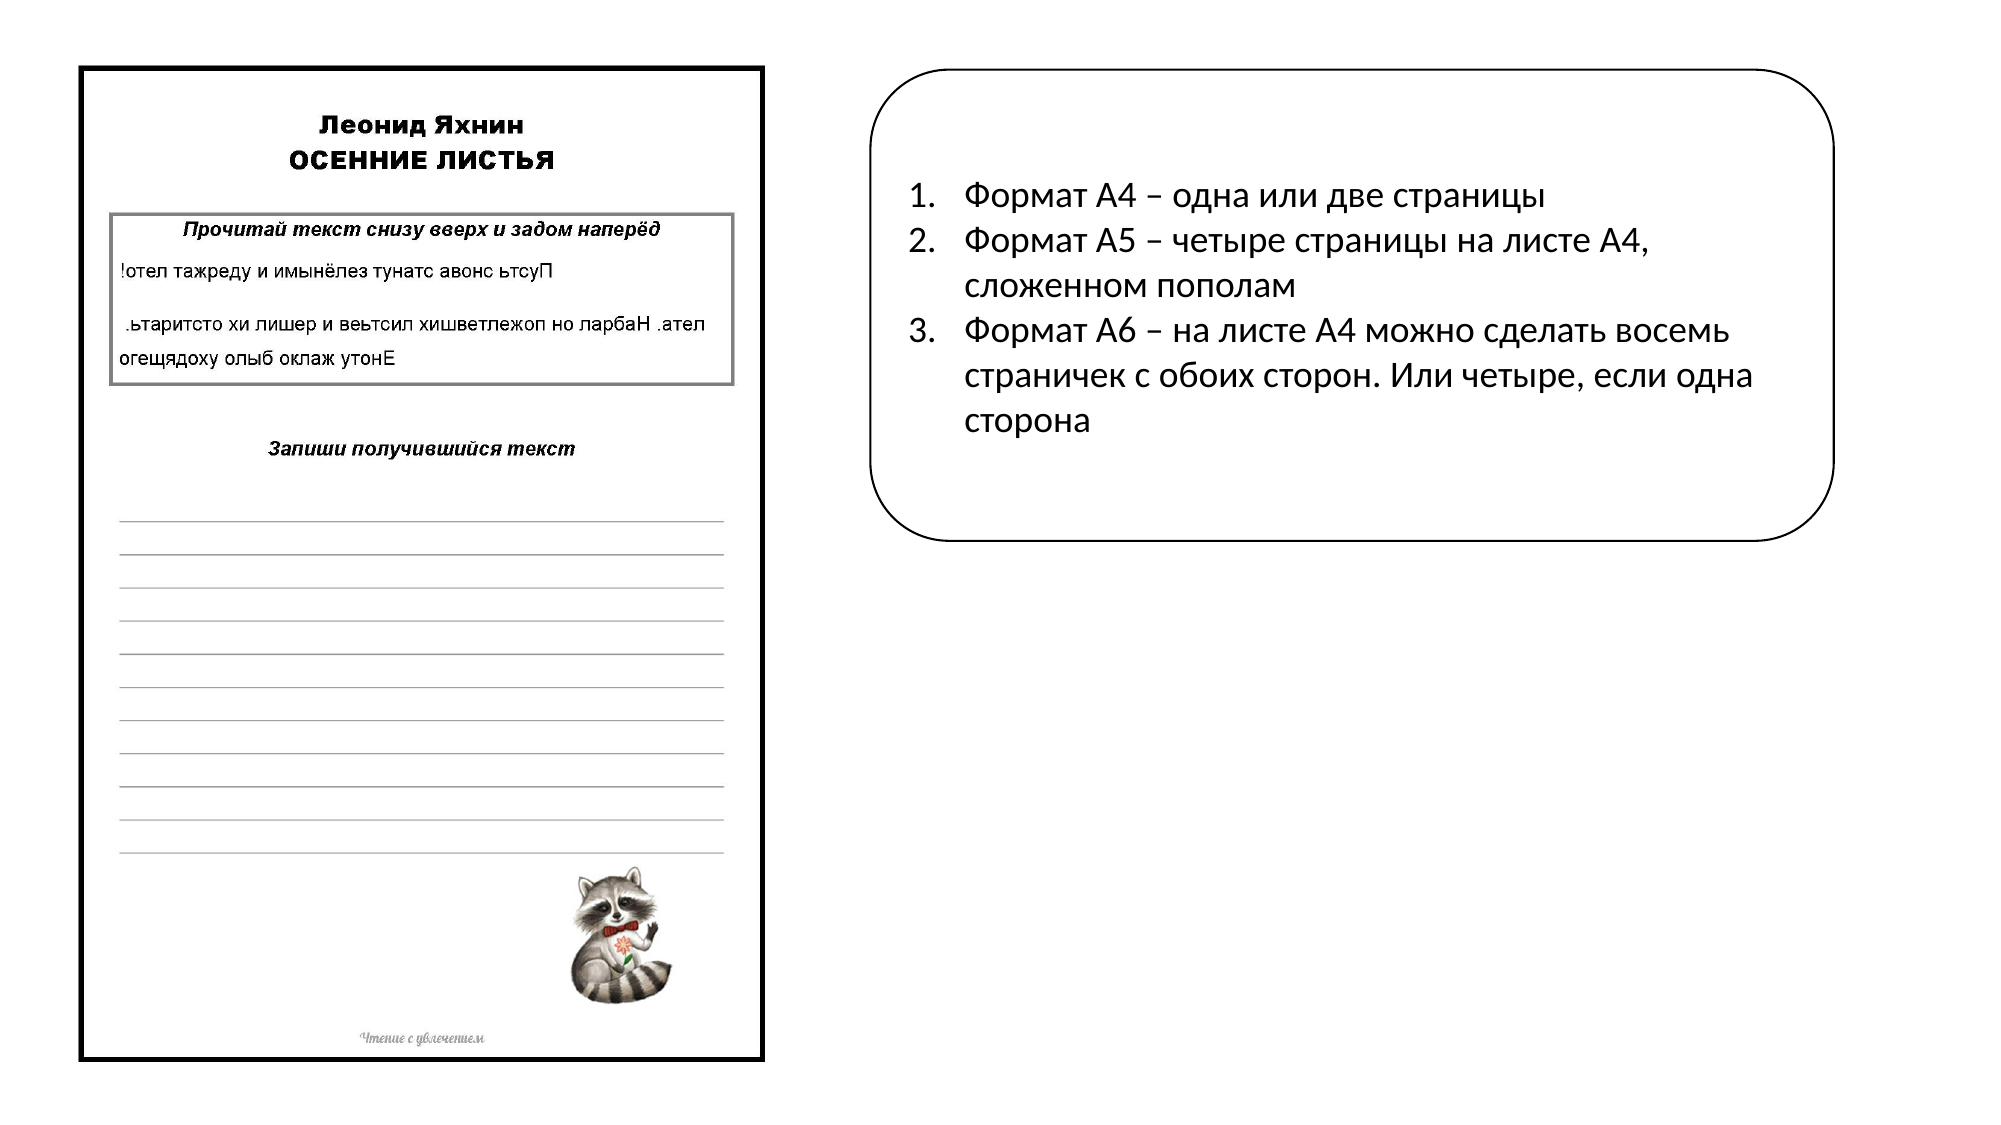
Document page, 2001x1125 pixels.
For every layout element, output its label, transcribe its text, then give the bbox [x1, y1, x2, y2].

picture [48, 35, 795, 1092]
text_box Формат А4 – одна или две страницы Формат А5 – четыре страницы на листе А4, сложенном пополам Формат А6 – на листе А4 можно сделать восемь страничек с обоих сторон. Или четыре, если одна сторона [869, 68, 1835, 542]
